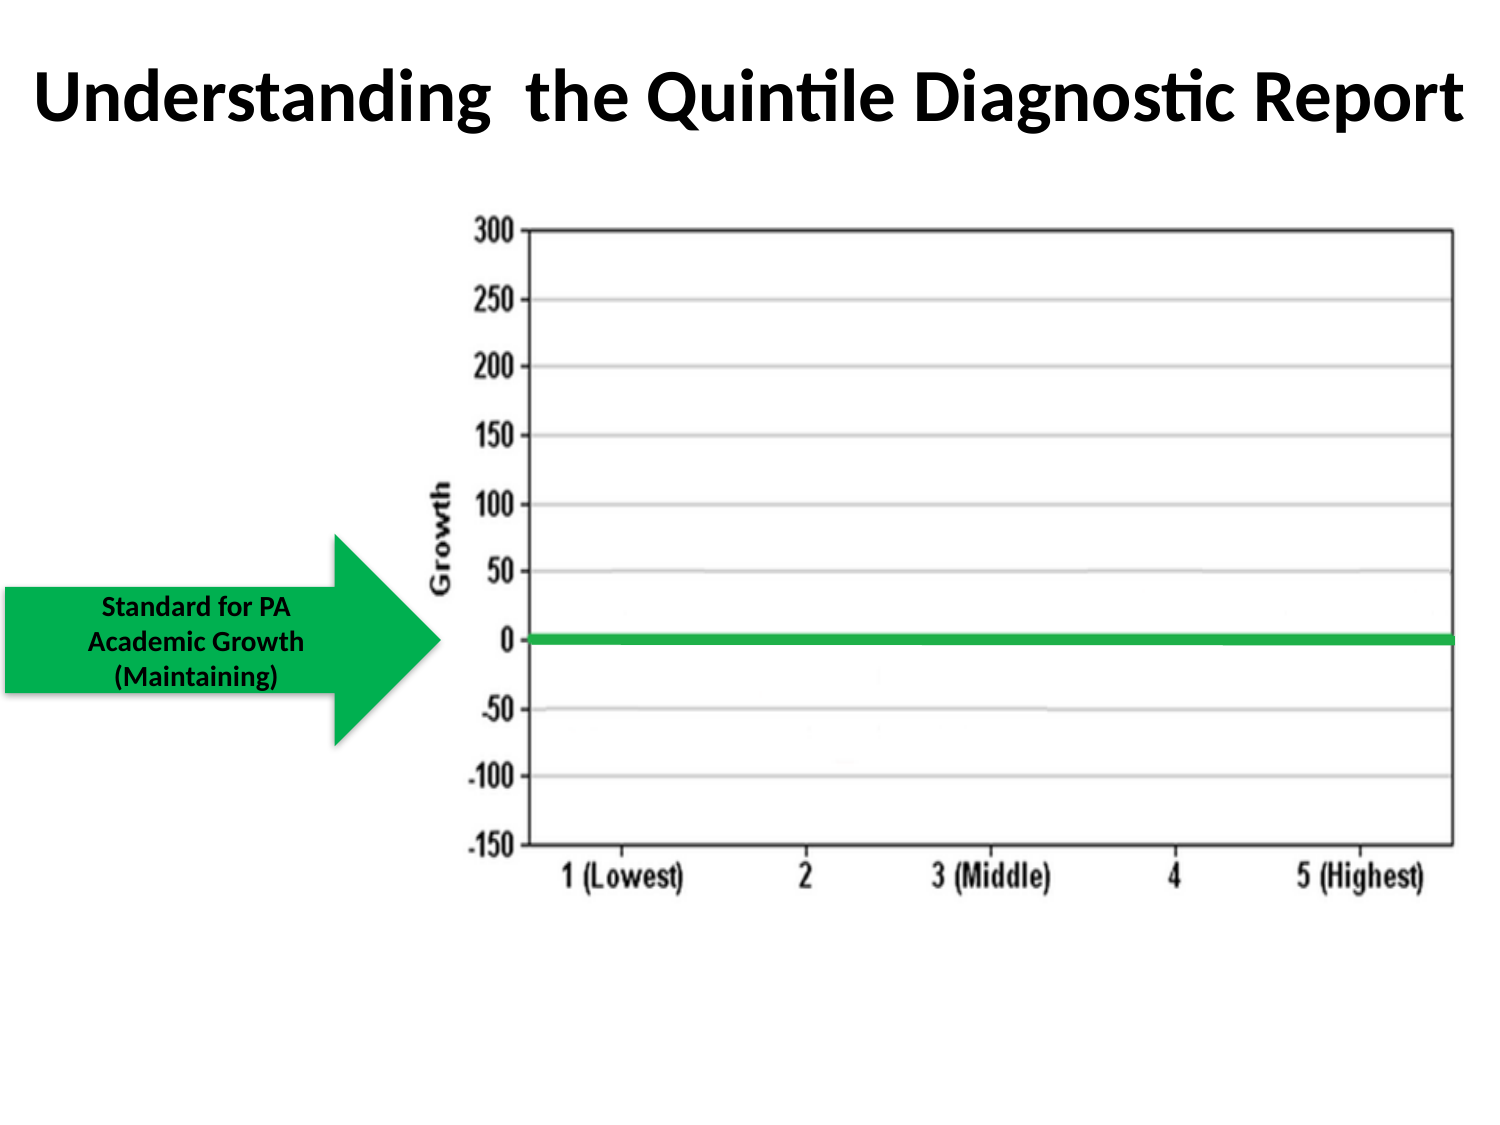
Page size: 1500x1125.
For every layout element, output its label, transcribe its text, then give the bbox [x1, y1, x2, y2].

picture [419, 203, 1473, 912]
text_box Standard for PA Academic Growth (Maintaining) [5, 533, 414, 747]
title Understanding the Quintile Diagnostic Report [0, 8, 1500, 175]
